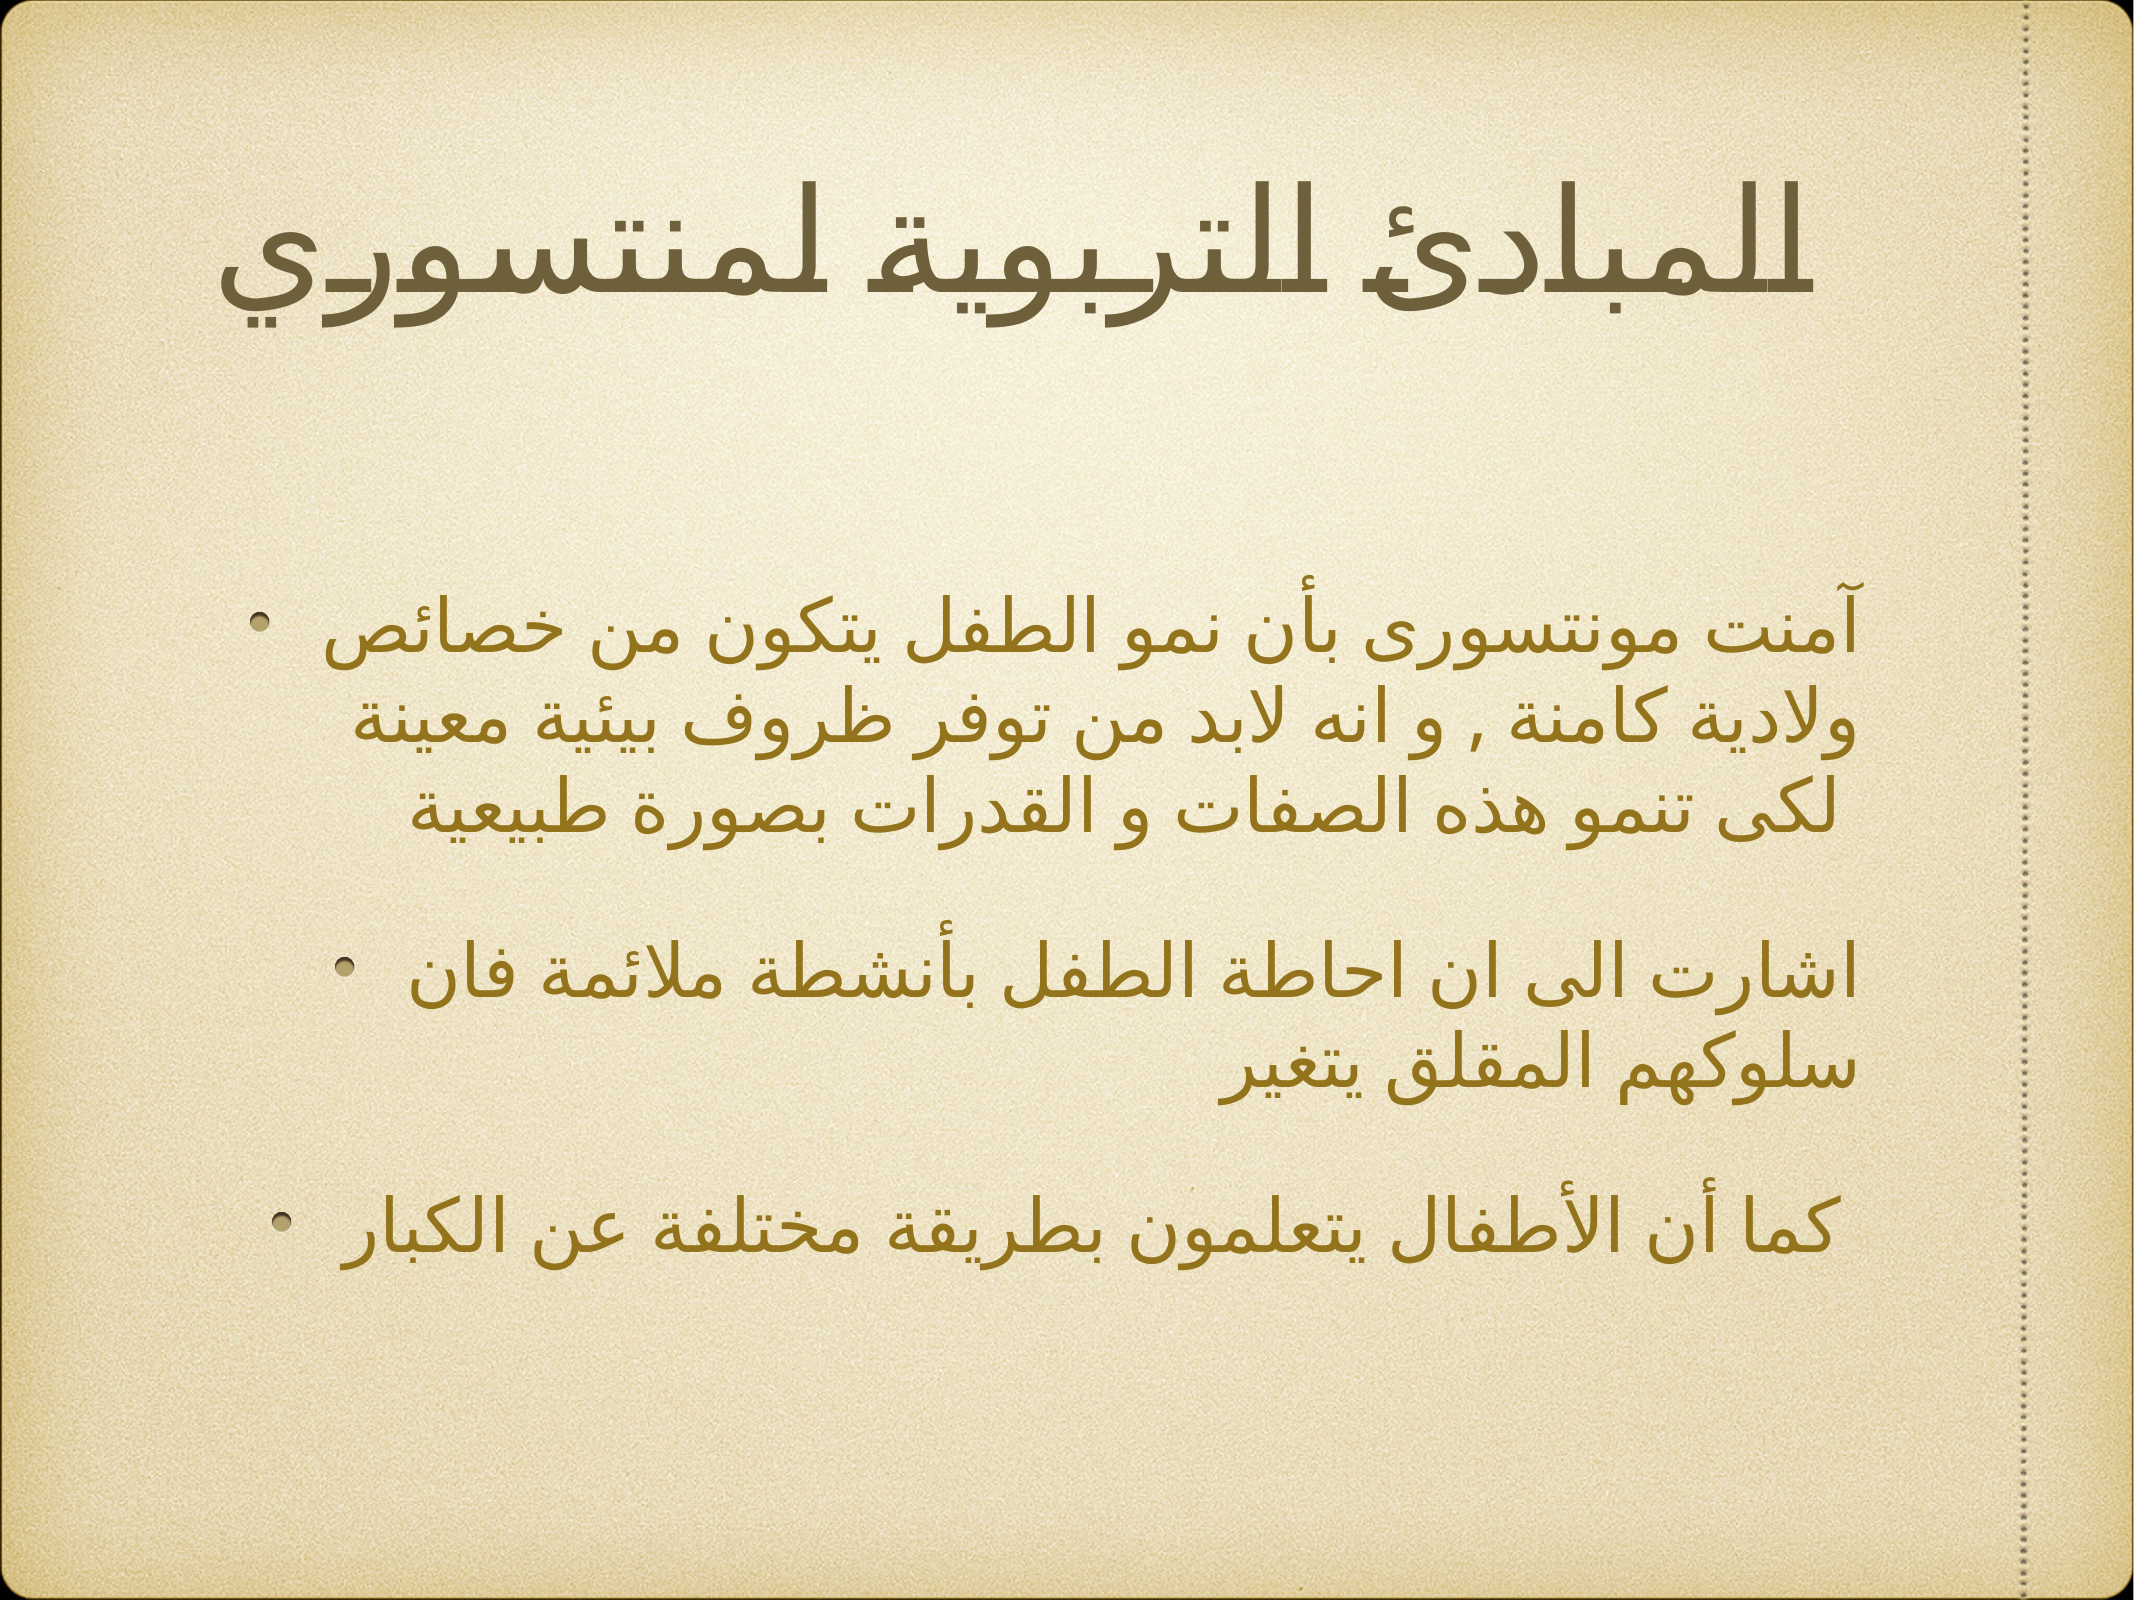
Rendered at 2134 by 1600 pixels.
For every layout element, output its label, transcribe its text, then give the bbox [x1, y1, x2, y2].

picture [0, 0, 2134, 1600]
list آمنت مونتسورى بأن نمو الطفل يتكون من خصائص ولادية كامنة , و انه لابد من توفر ظروف بيئية معينة لكى تنمو هذه الصفات و القدرات بصورة طبيعية اشارت الى ان احاطة الطفل بأنشطة ملائمة فان سلوكهم المقلق يتغير كما أن الأطفال يتعلمون بطريقة مختلفة عن الكبار [153, 447, 1872, 1398]
title المبادئ التربوية لمنتسوري [153, 41, 1872, 428]
